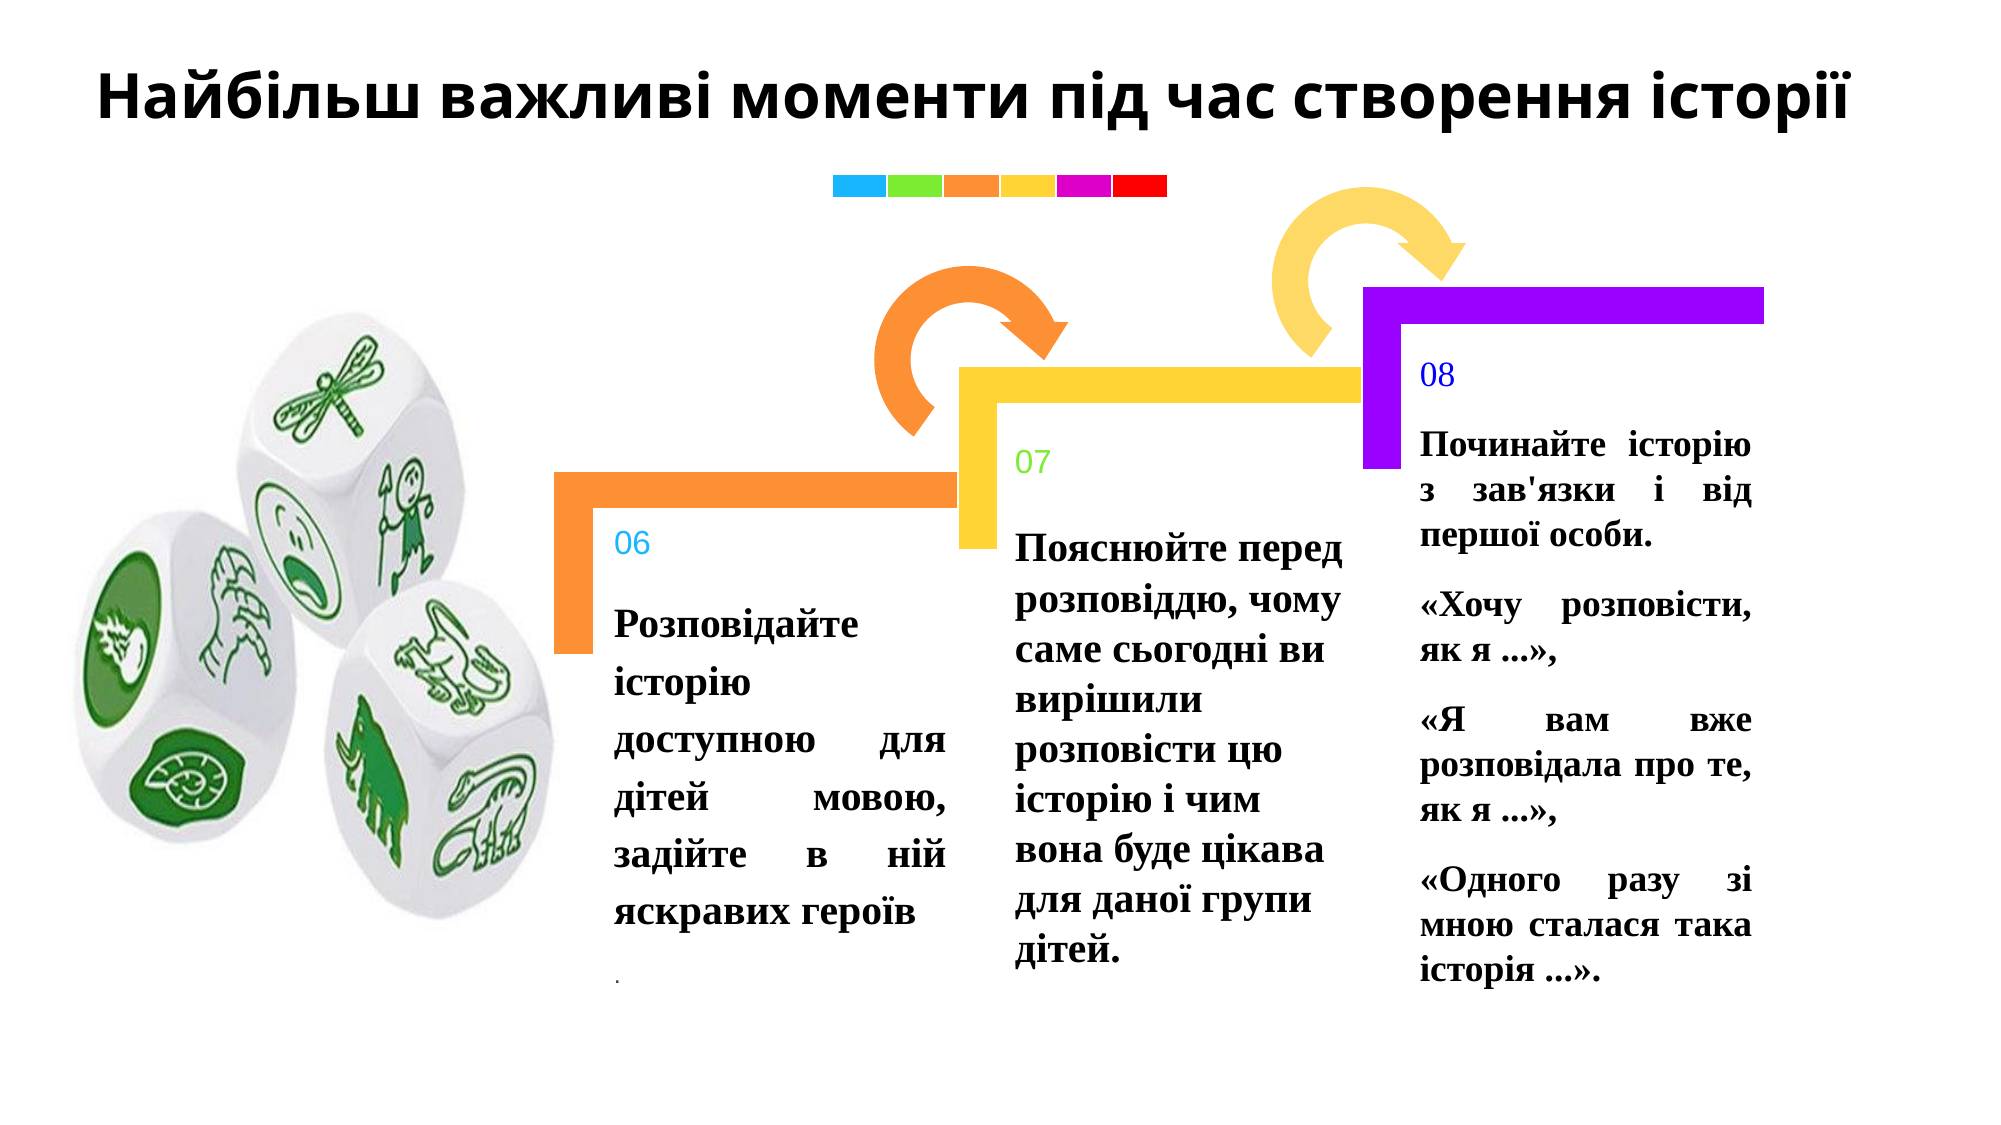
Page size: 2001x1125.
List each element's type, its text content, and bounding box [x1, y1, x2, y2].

text_box [604, 470, 958, 510]
text_box [1361, 286, 1766, 471]
text_box [1271, 187, 1467, 358]
text_box [957, 365, 1361, 550]
text_box 08 Починайте історію з зав'язки і від першої особи. «Хочу розповісти, як я ...», «Я вам вже розповідала про те, як я ...», «Одного разу зі мною сталася така історія ...». [1404, 322, 1768, 1046]
text_box 07 Пояснюйте перед розповіддю, чому саме сьогодні ви вирішили розповісти цю історію і чим вона буде цікава для даної групи дітей. [999, 408, 1363, 1031]
text_box [874, 265, 1069, 437]
list Найбільш важливі моменти під час створення історії [15, 35, 2000, 155]
picture [32, 200, 600, 1046]
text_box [598, 515, 962, 1074]
